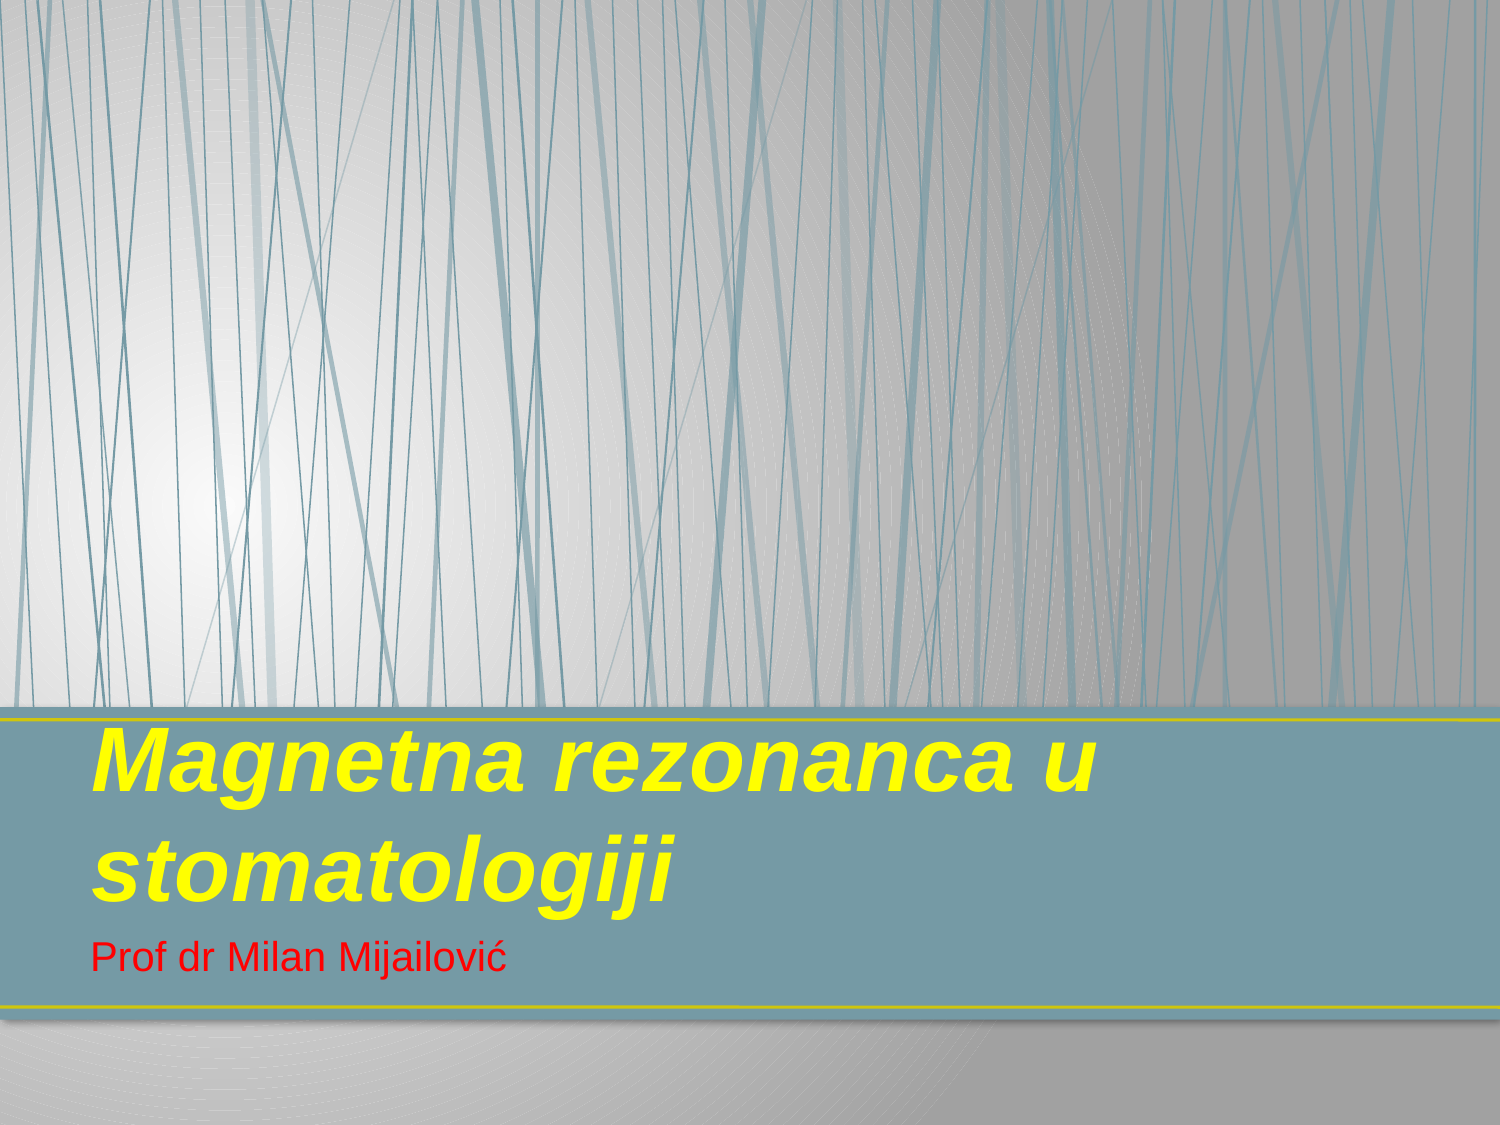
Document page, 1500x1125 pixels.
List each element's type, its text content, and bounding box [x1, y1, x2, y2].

list Prof dr Milan Mijailović [75, 922, 1438, 991]
title Magnetna rezonanca u stomatologiji [76, 739, 1440, 928]
